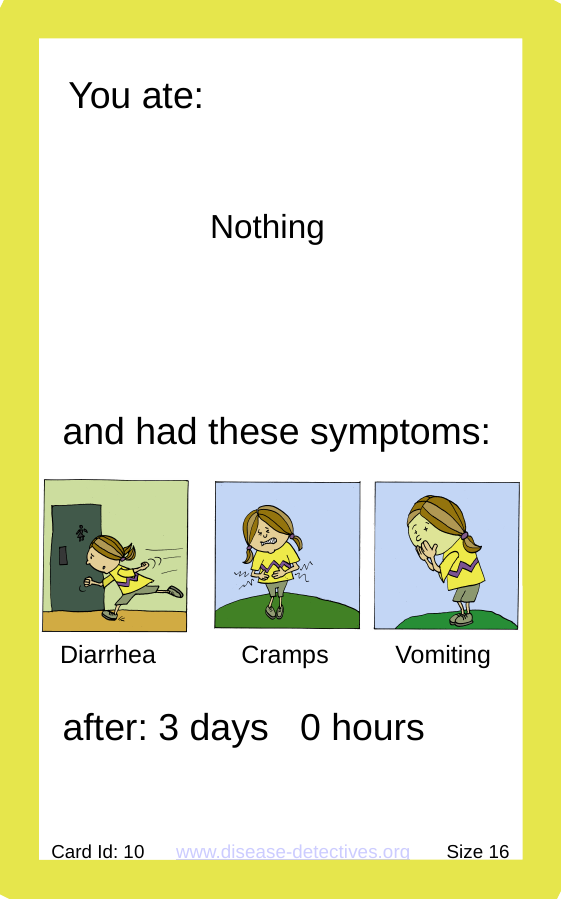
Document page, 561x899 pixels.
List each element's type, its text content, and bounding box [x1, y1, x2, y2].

picture [41, 478, 190, 633]
picture [372, 480, 521, 631]
text_box [18, 17, 544, 881]
picture [212, 481, 362, 630]
text_box Diarrhea [37, 637, 179, 675]
text_box Vomiting [372, 638, 515, 675]
text_box Nothing [195, 199, 391, 252]
